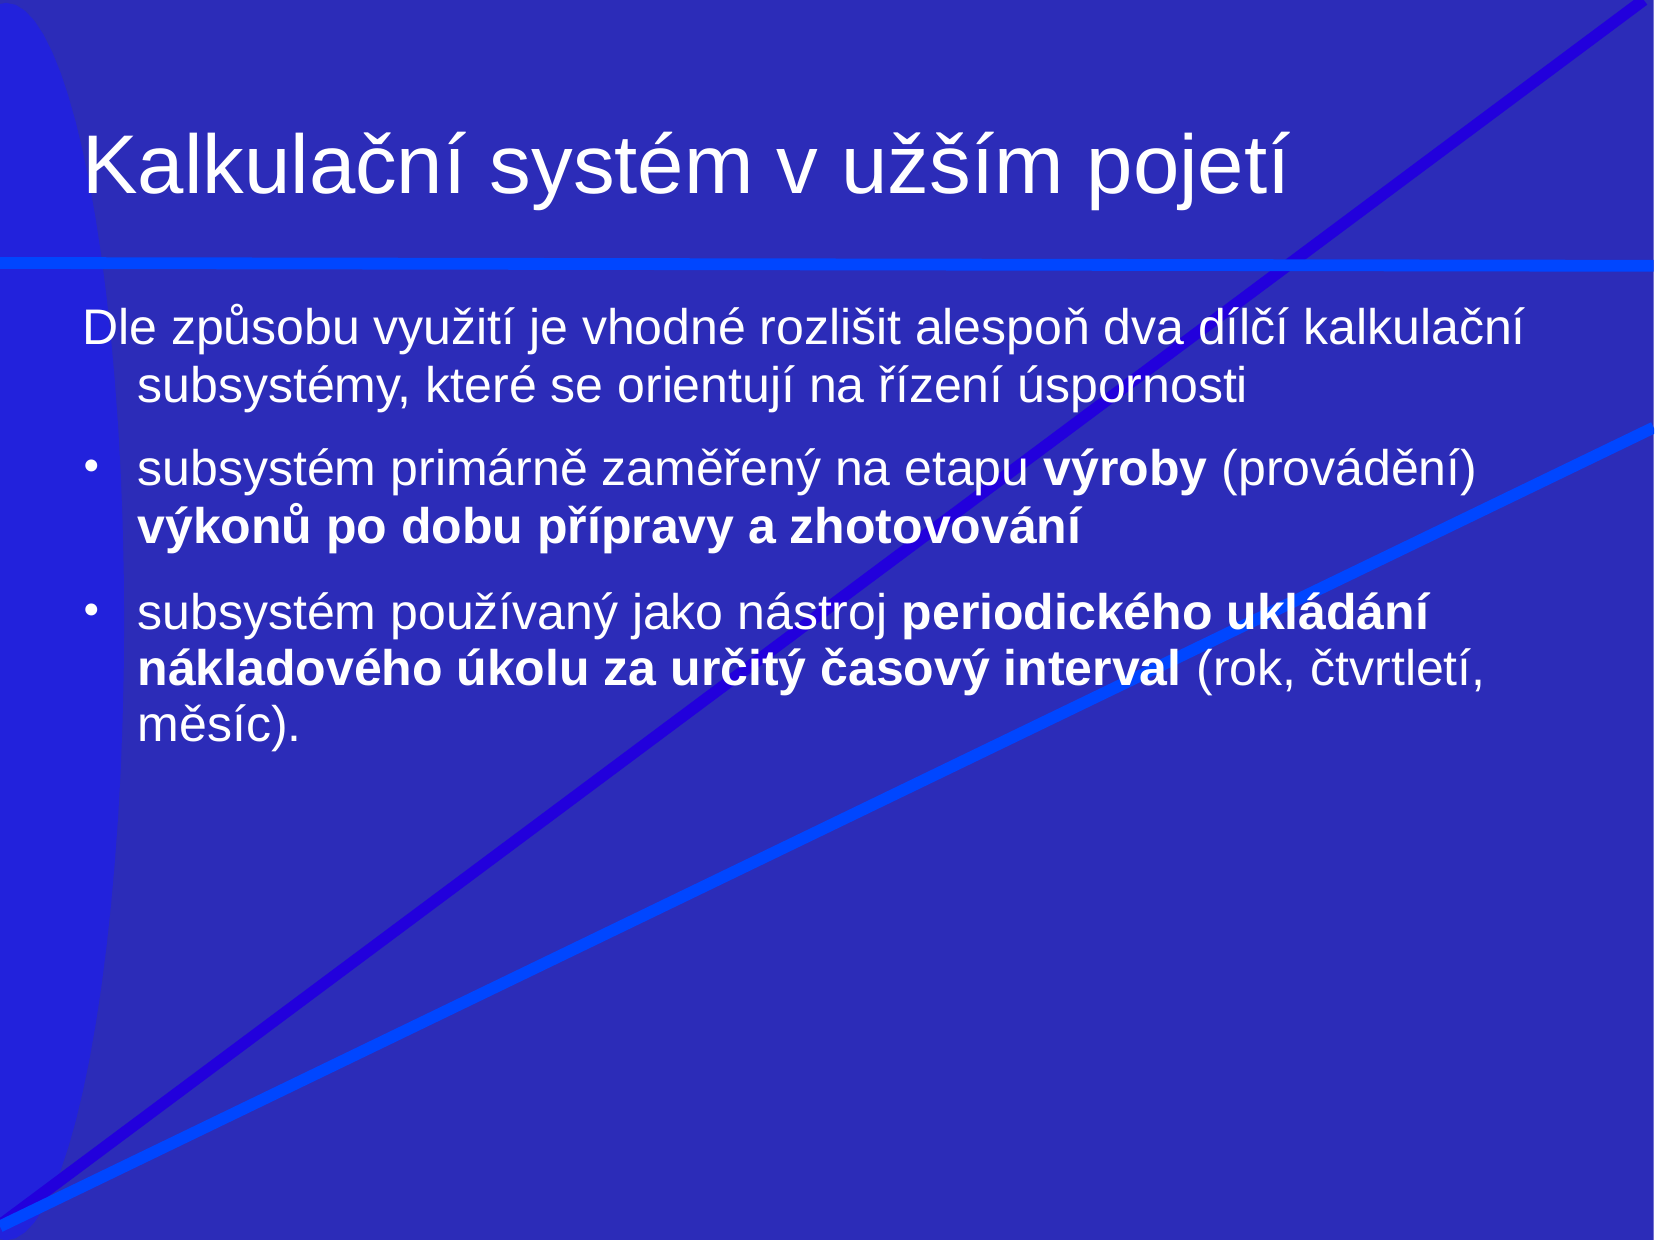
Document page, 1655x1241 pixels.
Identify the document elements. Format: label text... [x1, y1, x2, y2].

title Kalkulační systém v užším pojetí [80, 110, 1574, 318]
text_box Dle způsobu využití je vhodné rozlišit alespoň dva dílčí kalkulační subsystémy, které se orientují na řízení úspornosti subsystém primárně zaměřený na etapu výroby (provádění) výkonů po dobu přípravy a zhotovování subsystém používaný jako nástroj periodického ukládání nákladového úkolu za určitý časový interval (rok, čtvrtletí, měsíc). [80, 296, 1530, 752]
